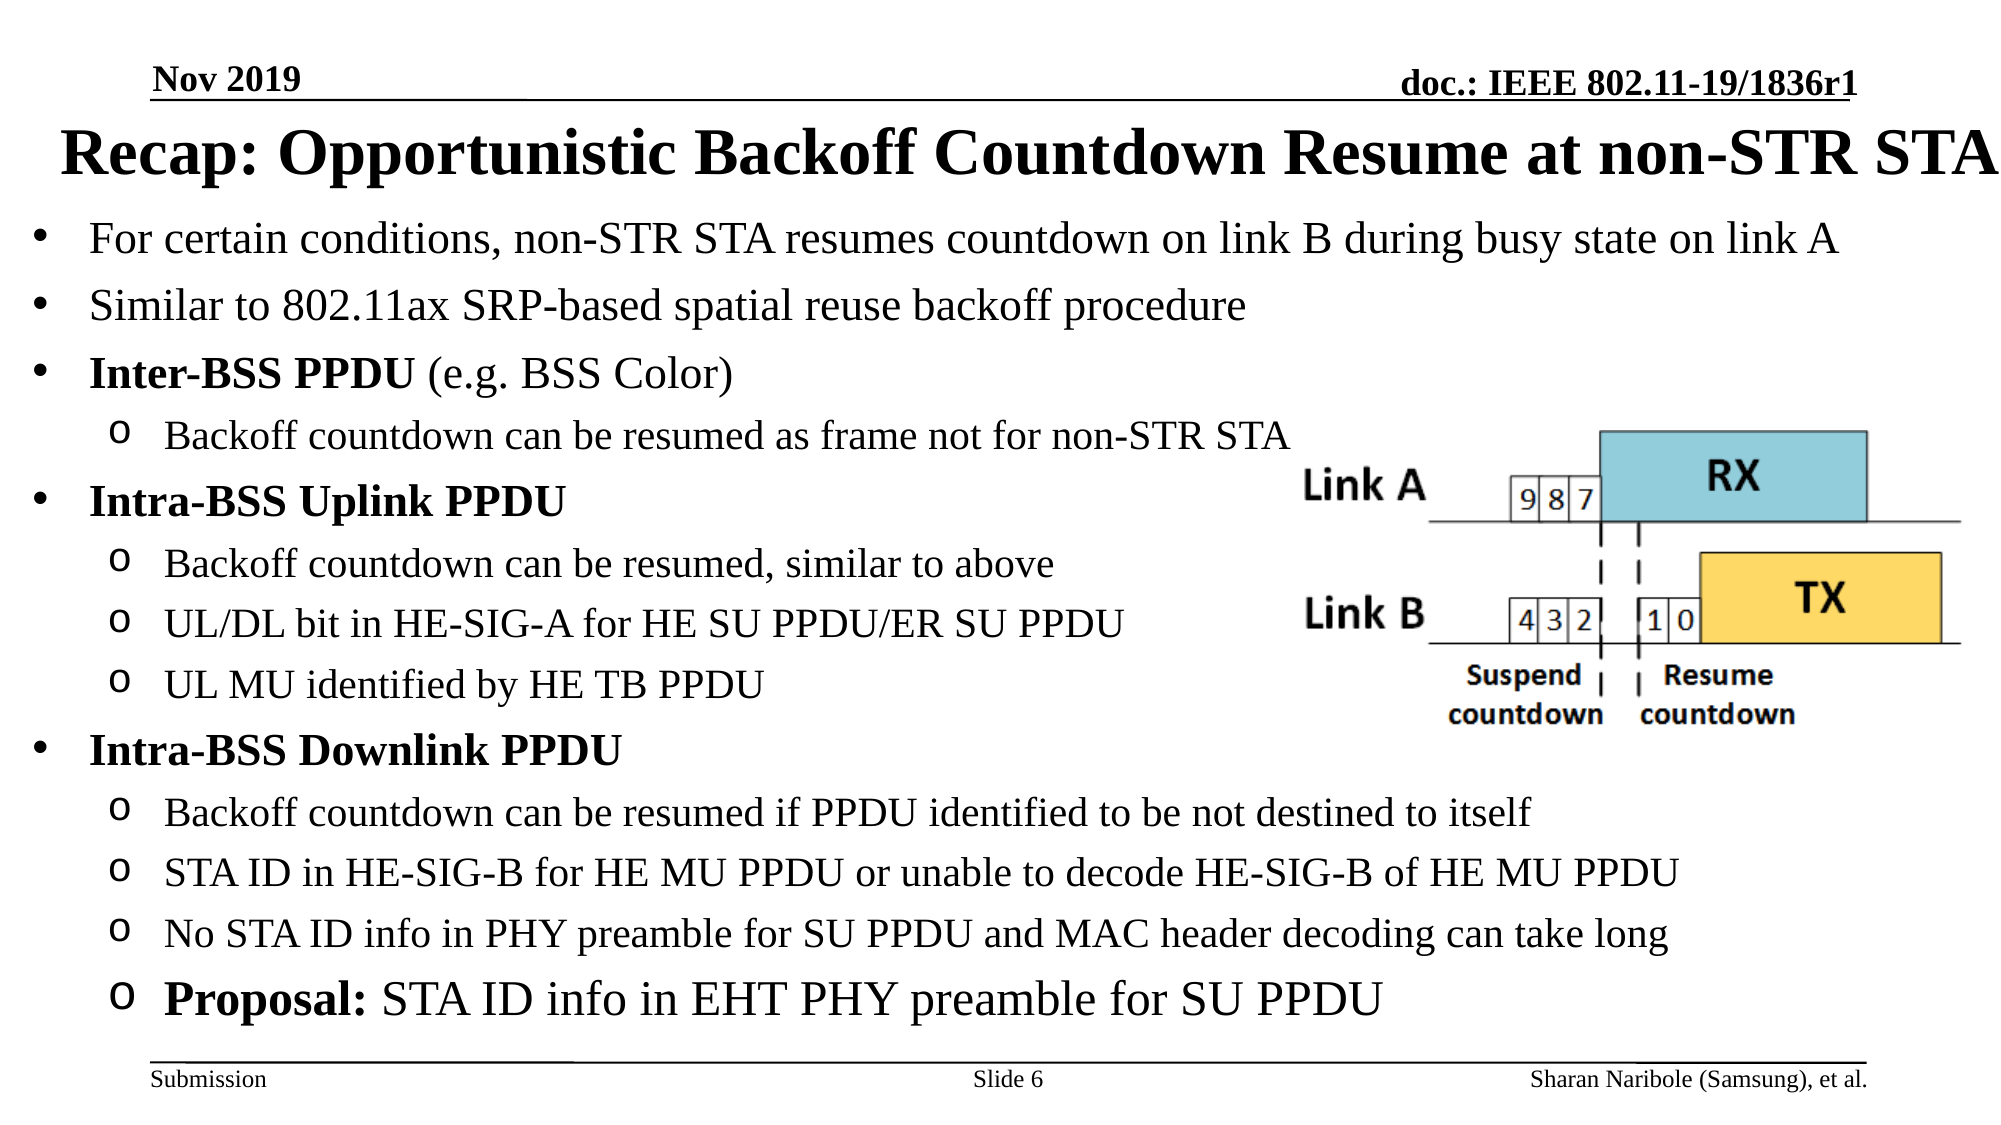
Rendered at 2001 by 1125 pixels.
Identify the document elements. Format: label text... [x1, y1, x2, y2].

title Recap: Opportunistic Backoff Countdown Resume at non-STR STA [0, 59, 2000, 236]
picture [1274, 430, 1963, 751]
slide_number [152, 54, 563, 100]
list For certain conditions, non-STR STA resumes countdown on link B during busy state on link A Similar to 802.11ax SRP-based spatial reuse backoff procedure Inter-BSS PPDU (e.g. BSS Color) Backoff countdown can be resumed as frame not for non-STR STA Intra-BSS Uplink PPDU Backoff countdown can be resumed, similar to above UL/DL bit in HE-SIG-A for HE SU PPDU/ER SU PPDU UL MU identified by HE TB PPDU Intra-BSS Downlink PPDU Backoff countdown can be resumed if PPDU identified to be not destined to itself STA ID in HE-SIG-B for HE MU PPDU or unable to decode HE-SIG-B of HE MU PPDU No STA ID info in PHY preamble for SU PPDU and MAC header decoding can take long Proposal: STA ID info in EHT PHY preamble for SU PPDU [17, 199, 2000, 1125]
